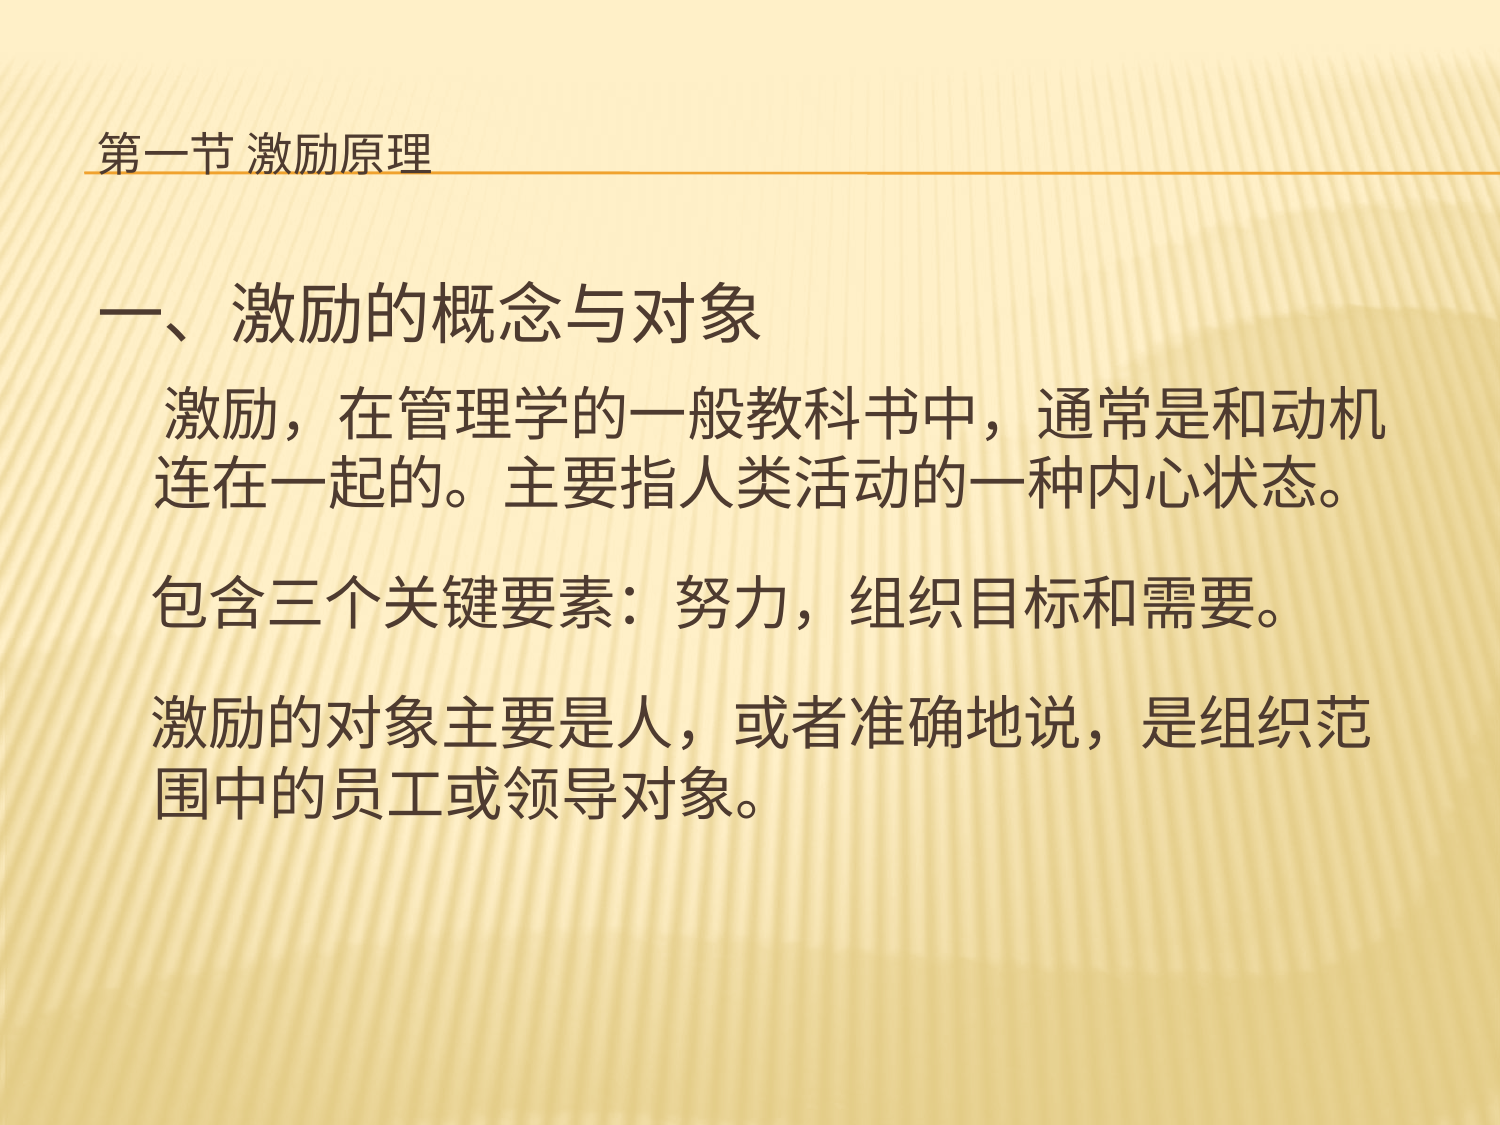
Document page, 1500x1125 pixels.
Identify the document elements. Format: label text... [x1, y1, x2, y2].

title 第一节 激励原理 [82, 117, 1432, 245]
list 一、激励的概念与对象 激励，在管理学的一般教科书中，通常是和动机连在一起的。主要指人类活动的一种内心状态。 包含三个关键要素：努力，组织目标和需要。 激励的对象主要是人，或者准确地说，是组织范围中的员工或领导对象。 [81, 264, 1433, 1060]
